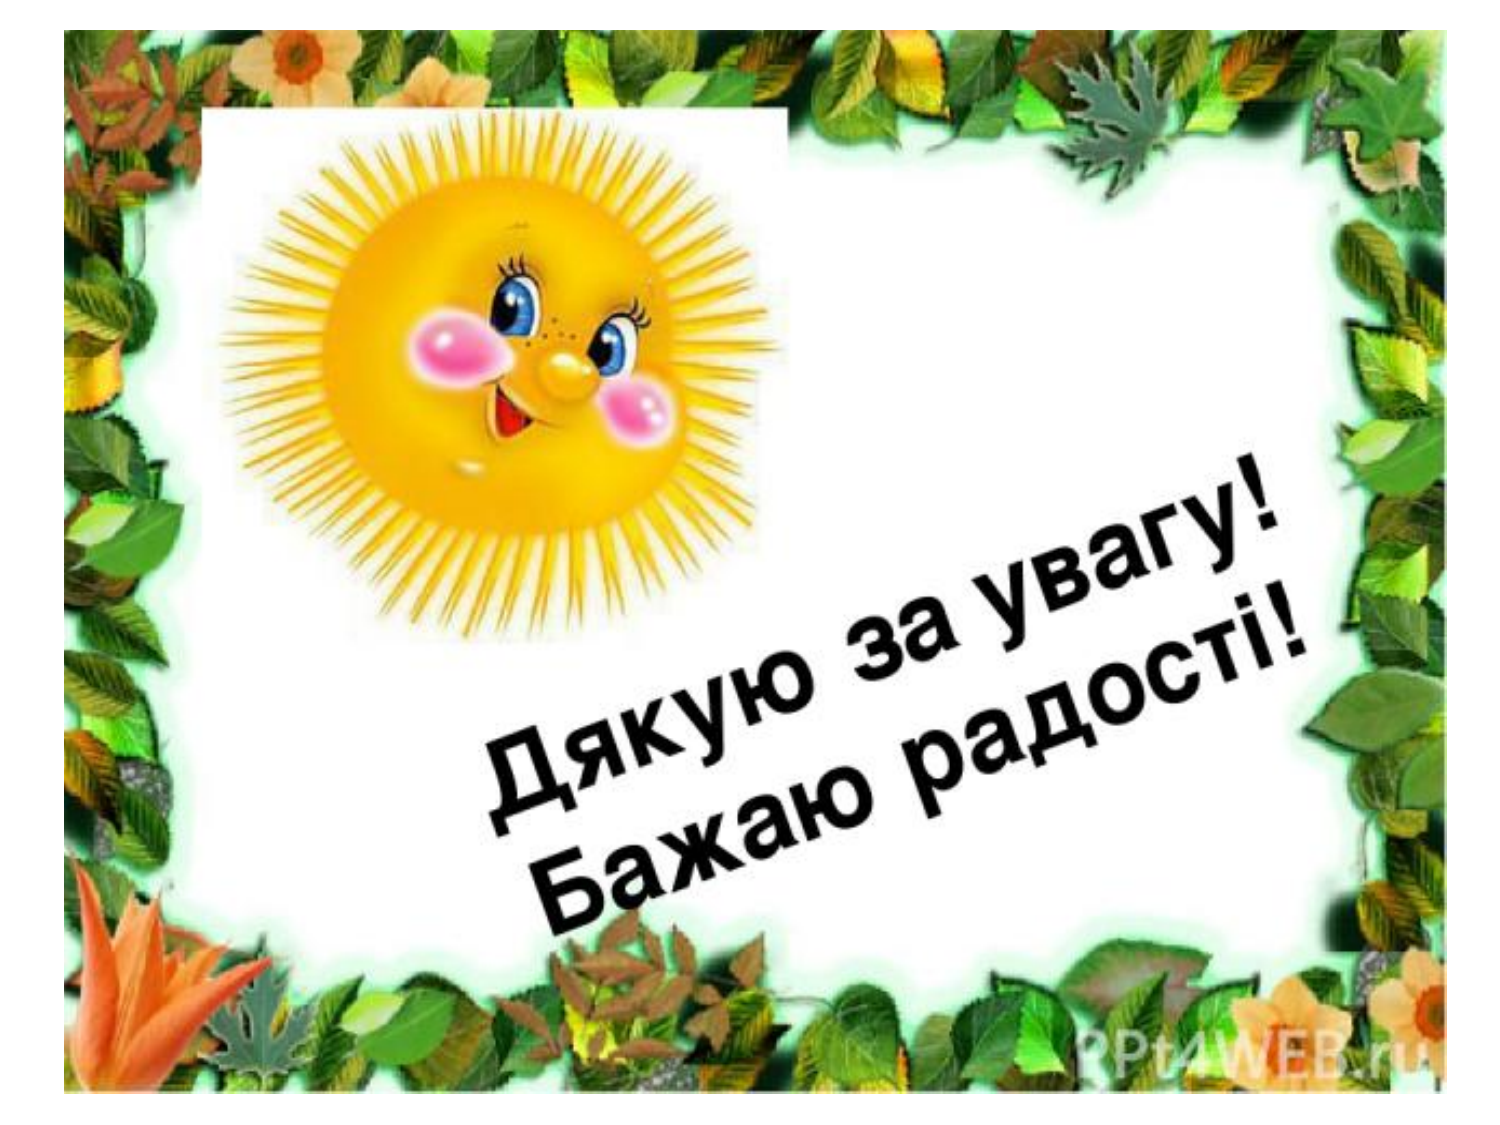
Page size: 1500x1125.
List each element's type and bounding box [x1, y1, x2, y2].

picture [64, 30, 1448, 1095]
